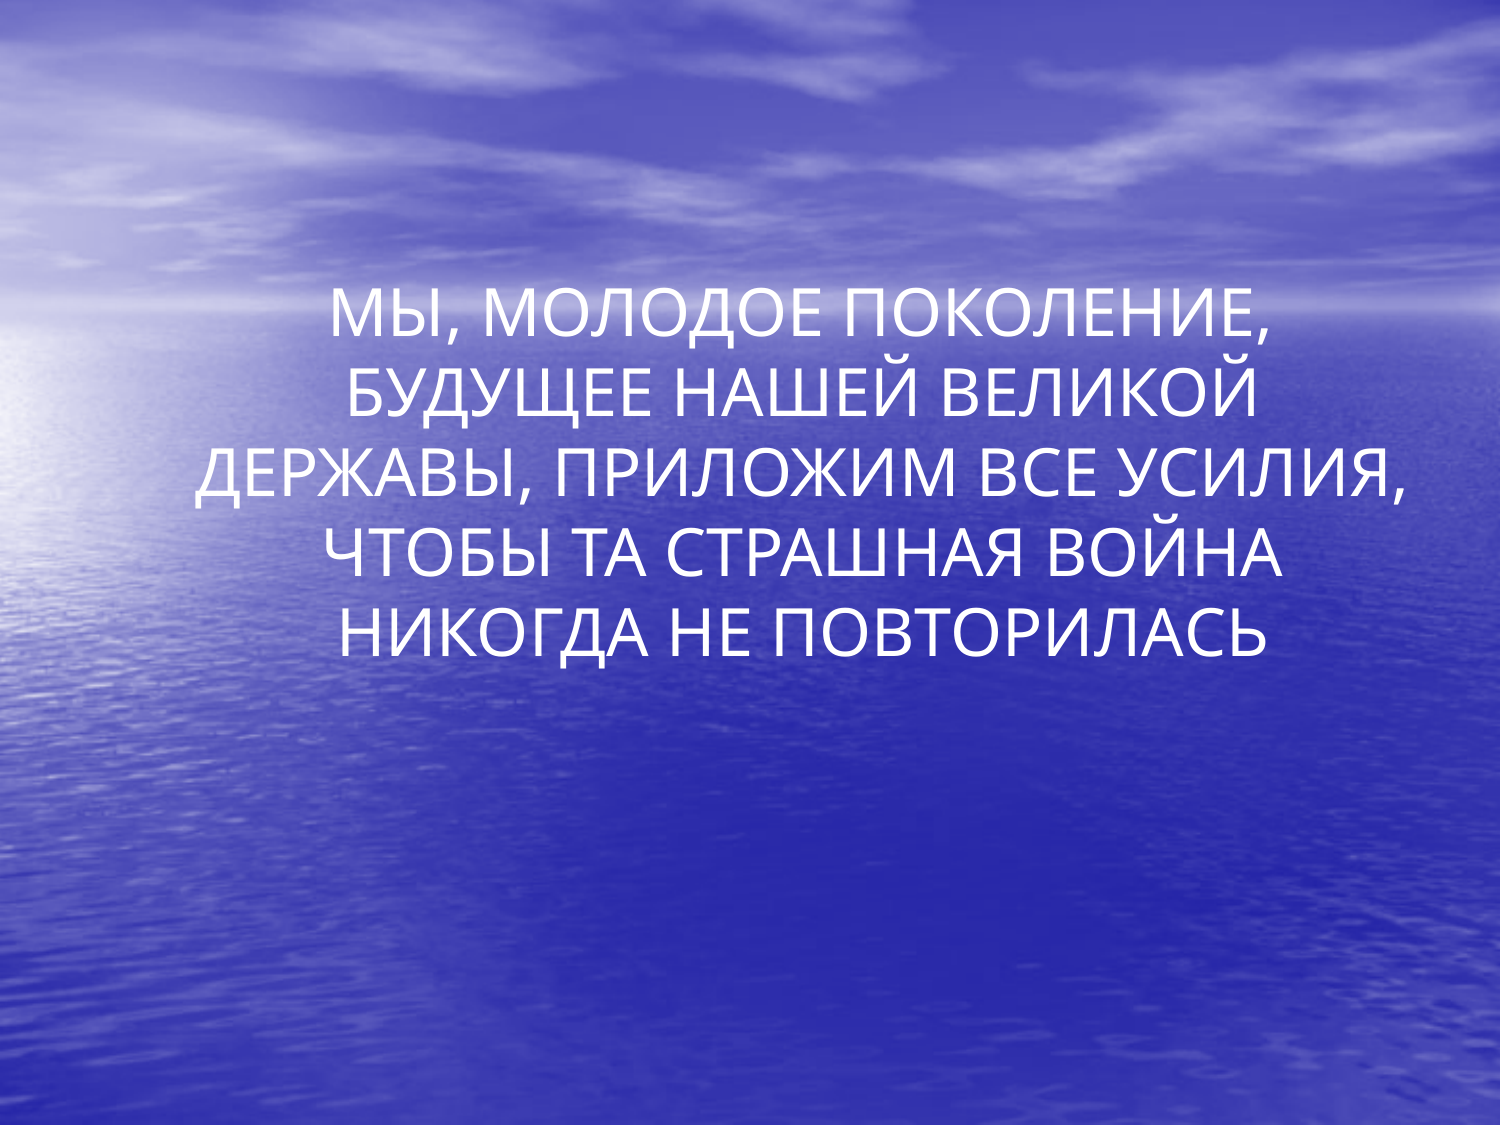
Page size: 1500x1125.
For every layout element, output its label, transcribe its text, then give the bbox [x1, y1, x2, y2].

list МЫ, МОЛОДОЕ ПОКОЛЕНИЕ, БУДУЩЕЕ НАШЕЙ ВЕЛИКОЙ ДЕРЖАВЫ, ПРИЛОЖИМ ВСЕ УСИЛИЯ, ЧТОБЫ ТА СТРАШНАЯ ВОЙНА НИКОГДА НЕ ПОВТОРИЛАСЬ [99, 262, 1450, 938]
